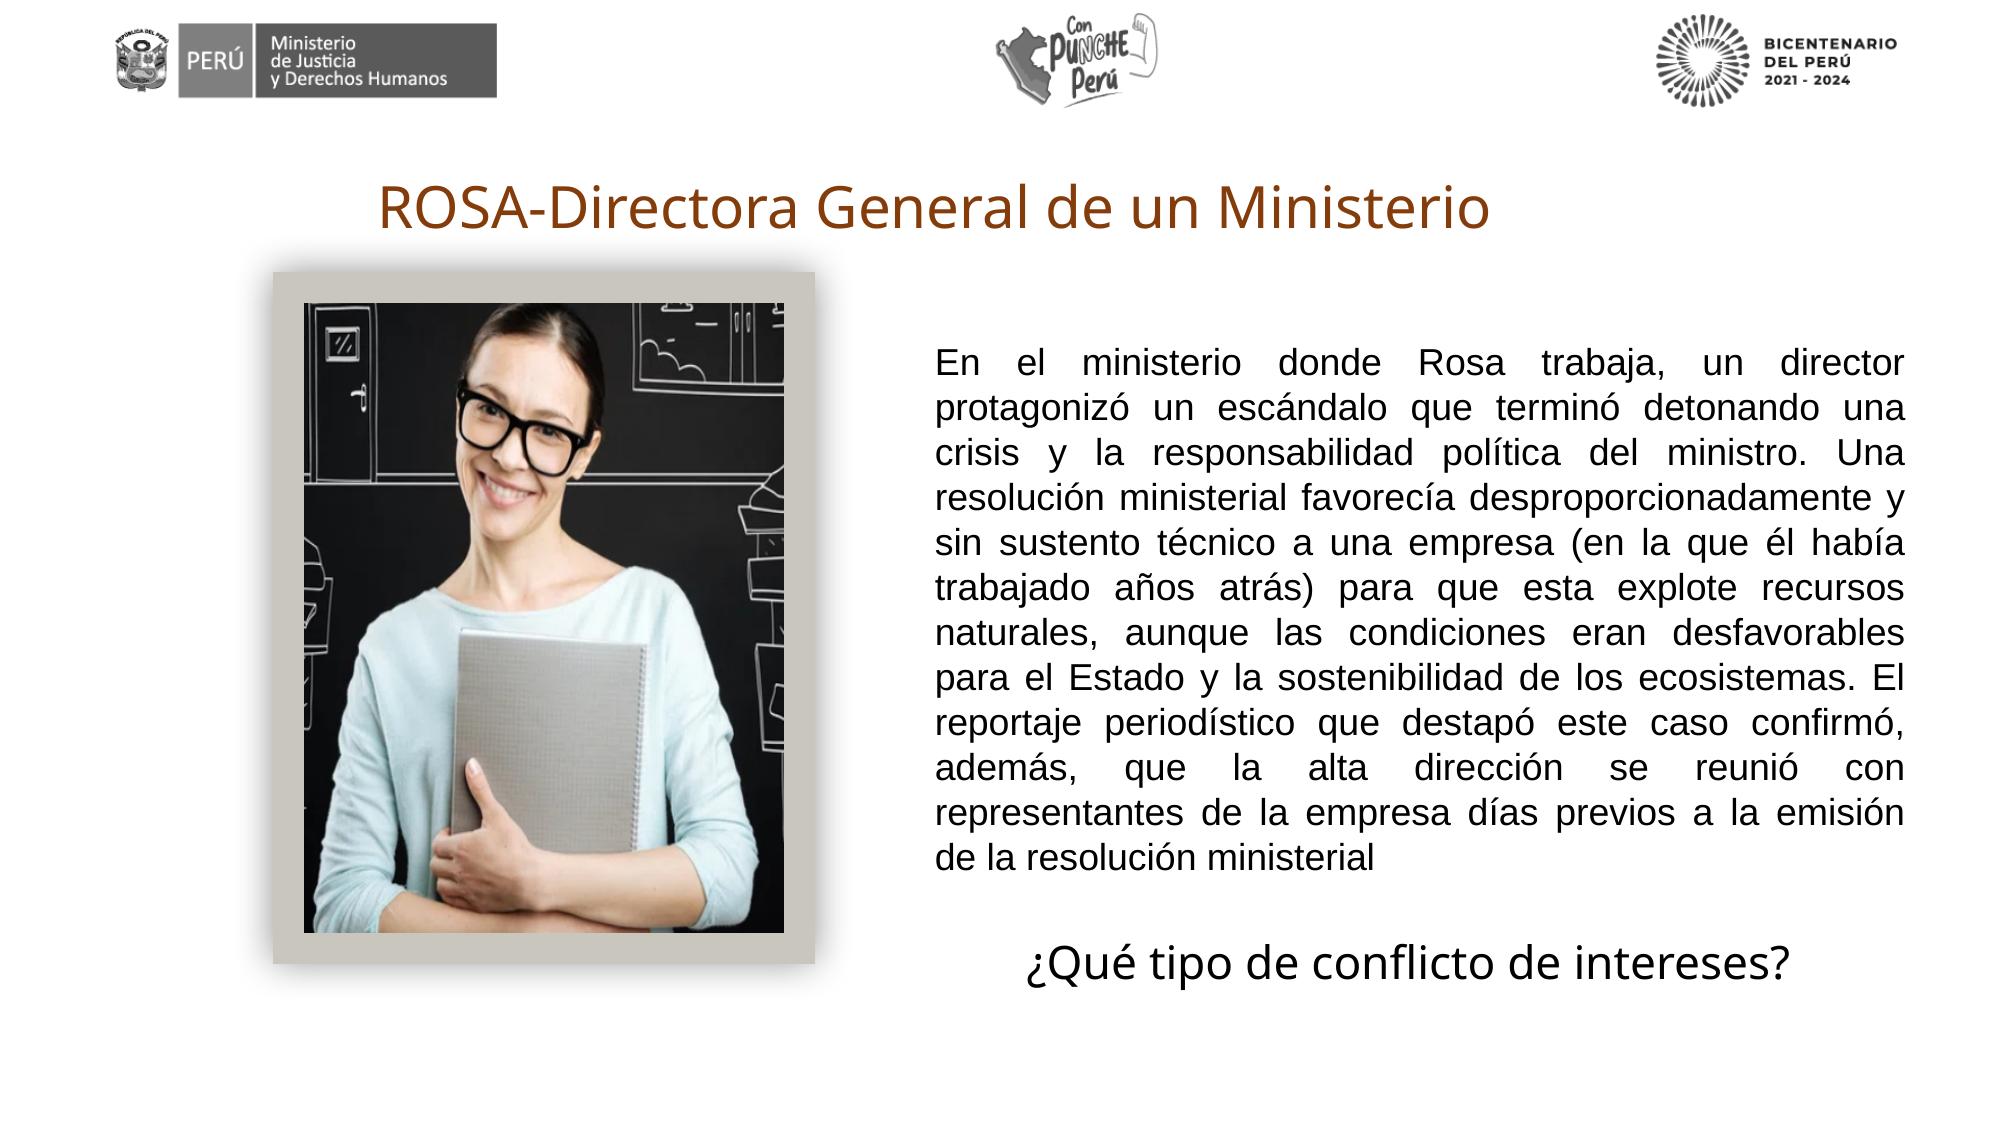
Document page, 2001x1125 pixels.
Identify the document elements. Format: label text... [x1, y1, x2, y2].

picture [0, 0, 2000, 119]
text_box ¿Qué tipo de conflicto de intereses? [1011, 932, 1829, 1010]
picture [303, 303, 785, 933]
text_box En el ministerio donde Rosa trabaja, un director protagonizó un escándalo que terminó detonando una crisis y la responsabilidad política del ministro. Una resolución ministerial favorecía desproporcionadamente y sin sustento técnico a una empresa (en la que él había trabajado años atrás) para que esta explote recursos naturales, aunque las condiciones eran desfavorables para el Estado y la sostenibilidad de los ecosistemas. El reportaje periodístico que destapó este caso confirmó, además, que la alta dirección se reunió con representantes de la empresa días previos a la emisión de la resolución ministerial [920, 330, 1920, 886]
title ROSA-Directora General de un Ministerio [362, 100, 2000, 319]
